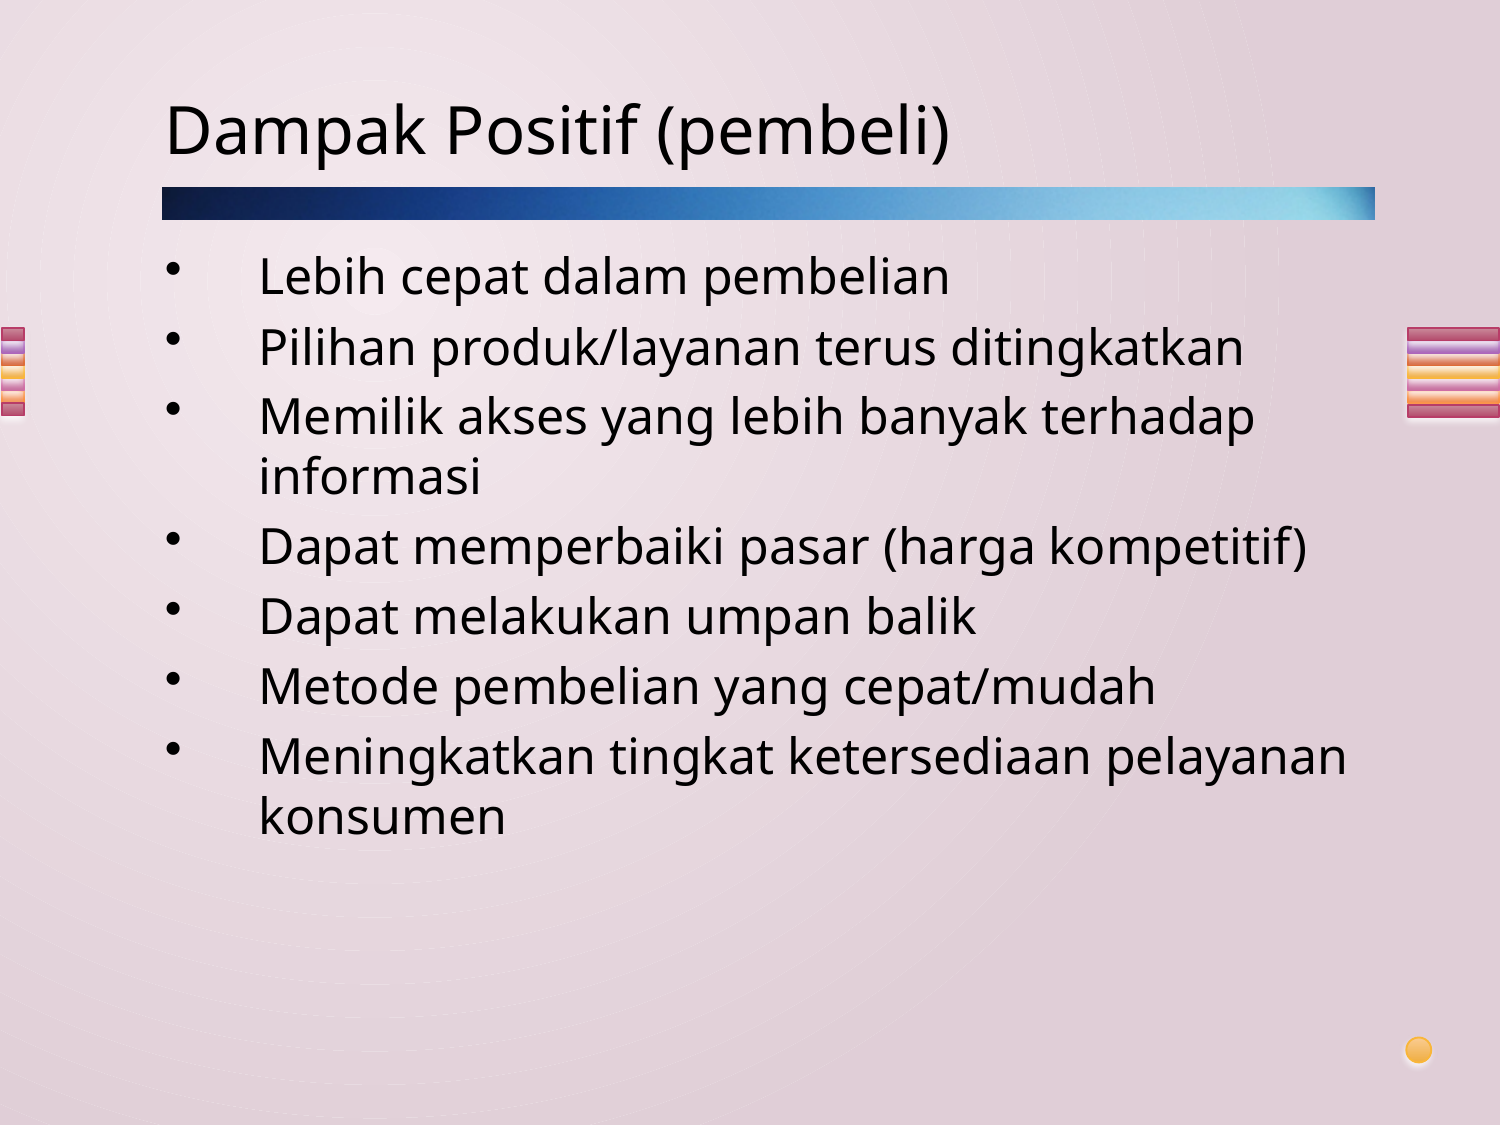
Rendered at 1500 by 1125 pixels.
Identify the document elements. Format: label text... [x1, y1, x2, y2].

list Lebih cepat dalam pembelian Pilihan produk/layanan terus ditingkatkan Memilik akses yang lebih banyak terhadap informasi Dapat memperbaiki pasar (harga kompetitif) Dapat melakukan umpan balik Metode pembelian yang cepat/mudah Meningkatkan tingkat ketersediaan pelayanan konsumen [150, 237, 1375, 1005]
picture [162, 186, 1376, 220]
text_box [150, 175, 1388, 261]
title Dampak Positif (pembeli) [150, 62, 1413, 175]
